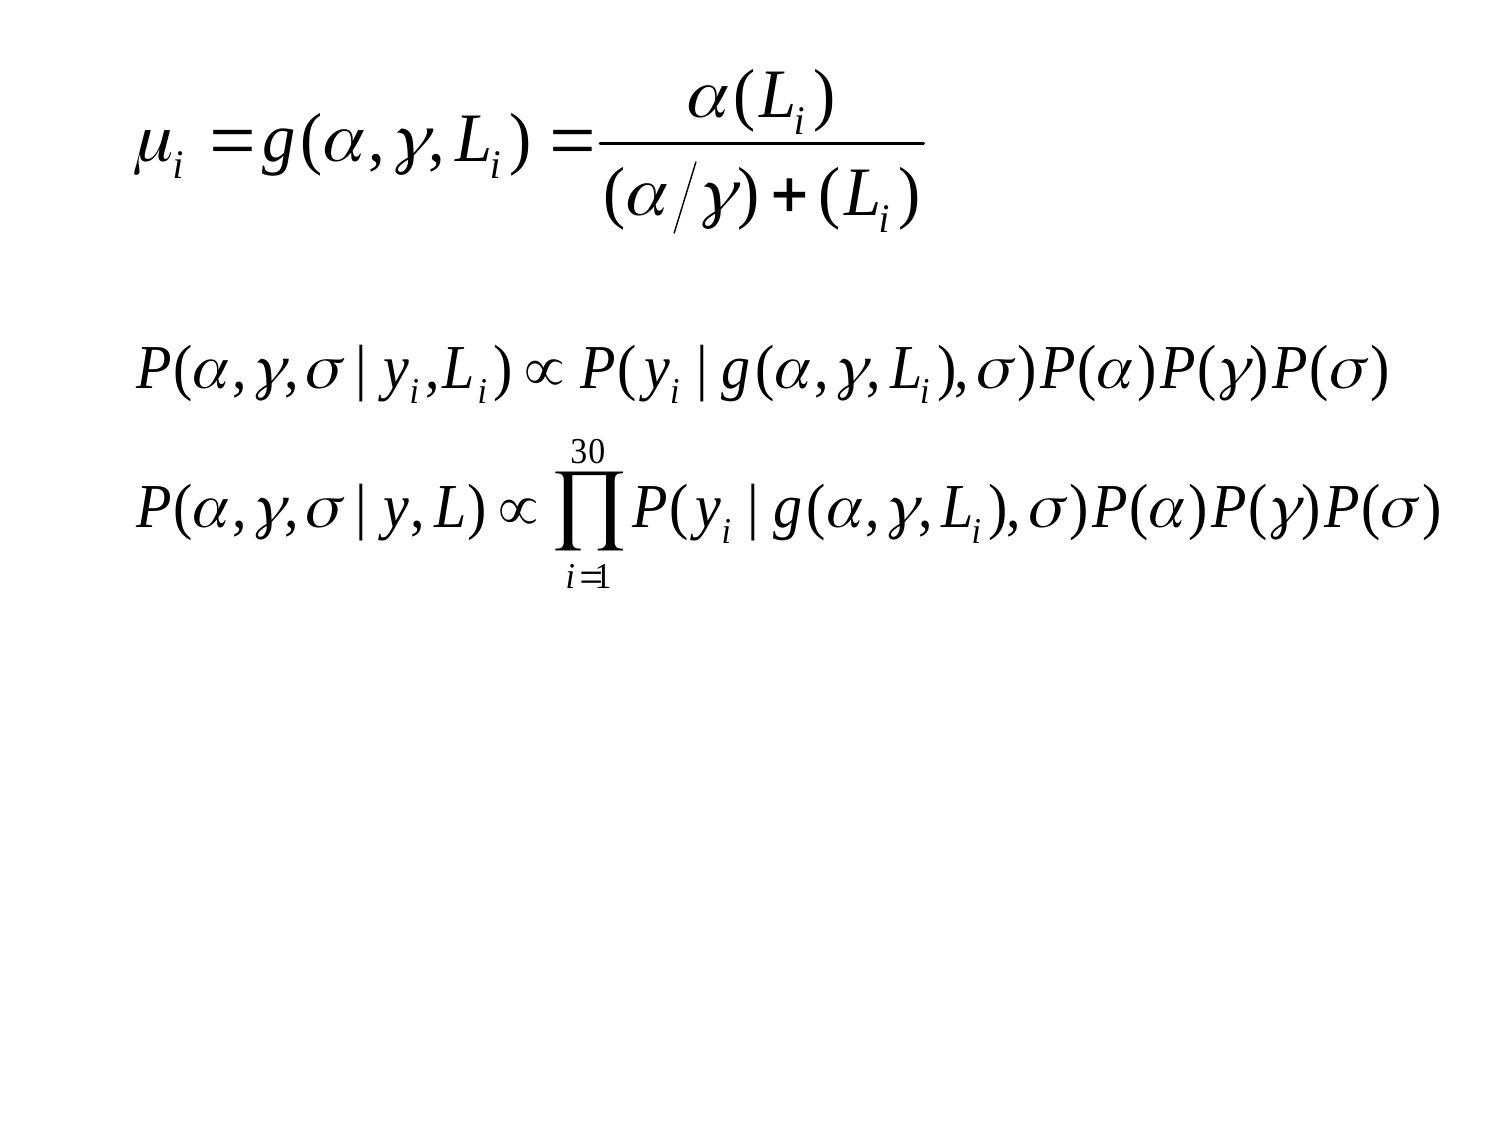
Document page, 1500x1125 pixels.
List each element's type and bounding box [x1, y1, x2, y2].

text_box [125, 328, 1451, 601]
text_box [121, 49, 938, 352]
